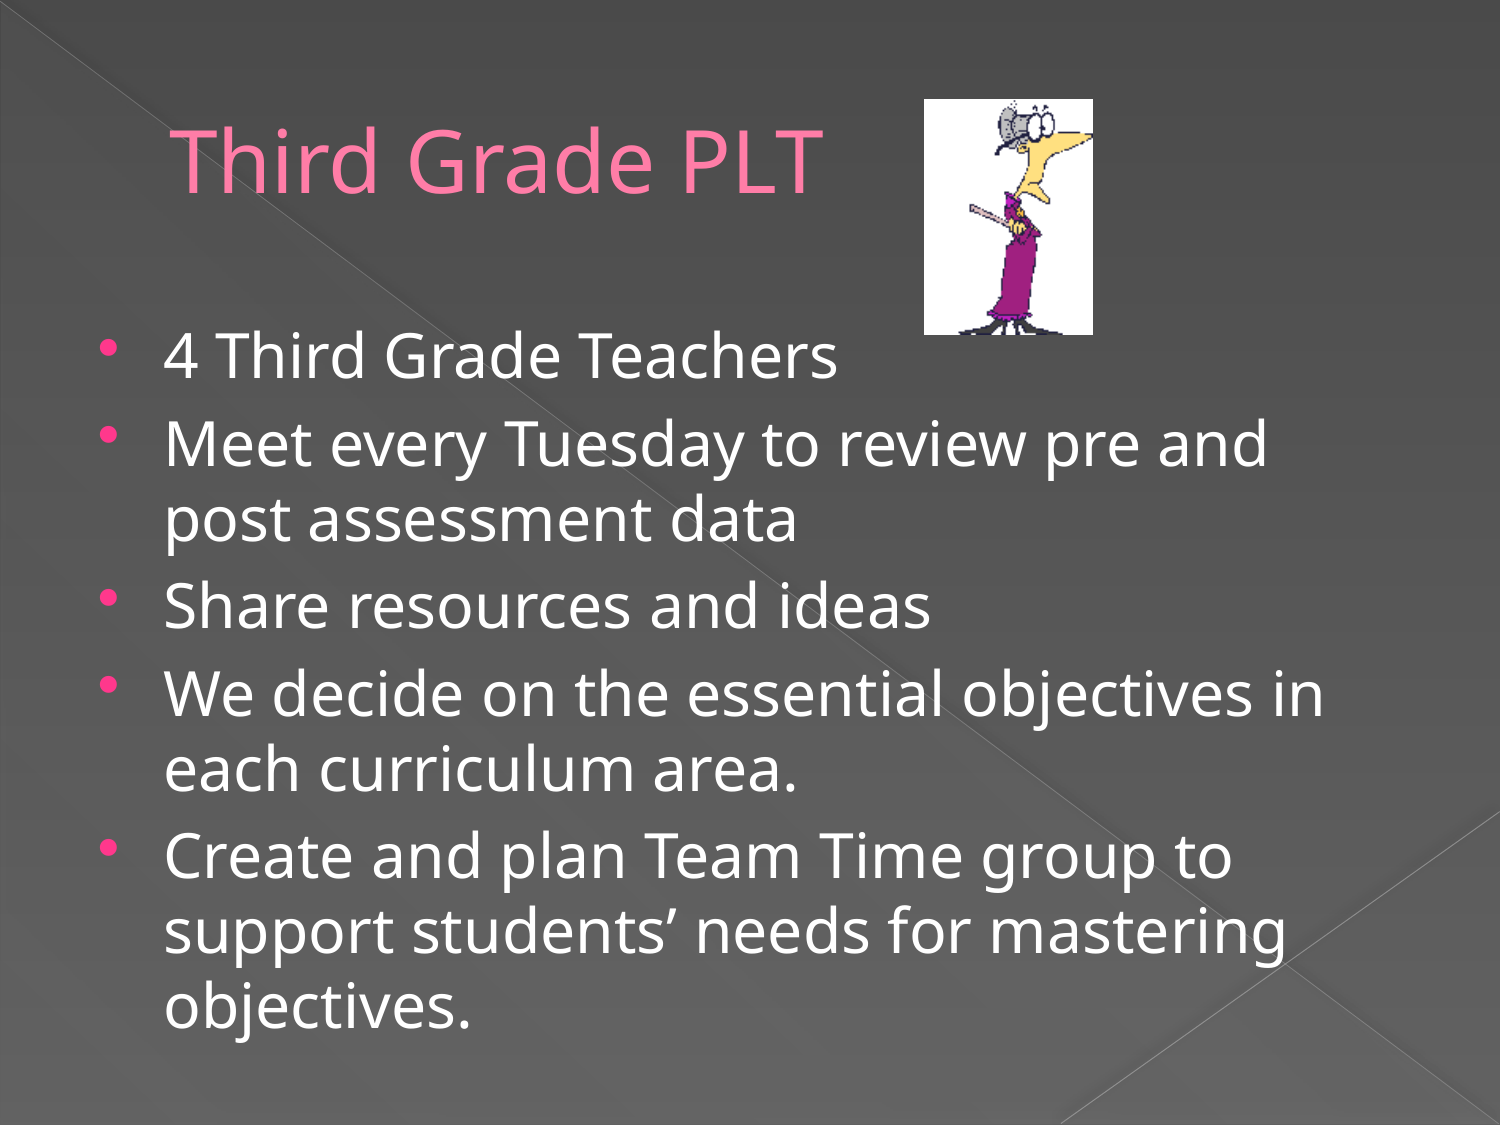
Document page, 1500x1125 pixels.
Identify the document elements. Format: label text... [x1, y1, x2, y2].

list 4 Third Grade Teachers Meet every Tuesday to review pre and post assessment data Share resources and ideas We decide on the essential objectives in each curriculum area. Create and plan Team Time group to support students’ needs for mastering objectives. [75, 308, 1425, 1059]
title Third Grade PLT [75, 43, 1425, 274]
picture [924, 99, 1093, 335]
